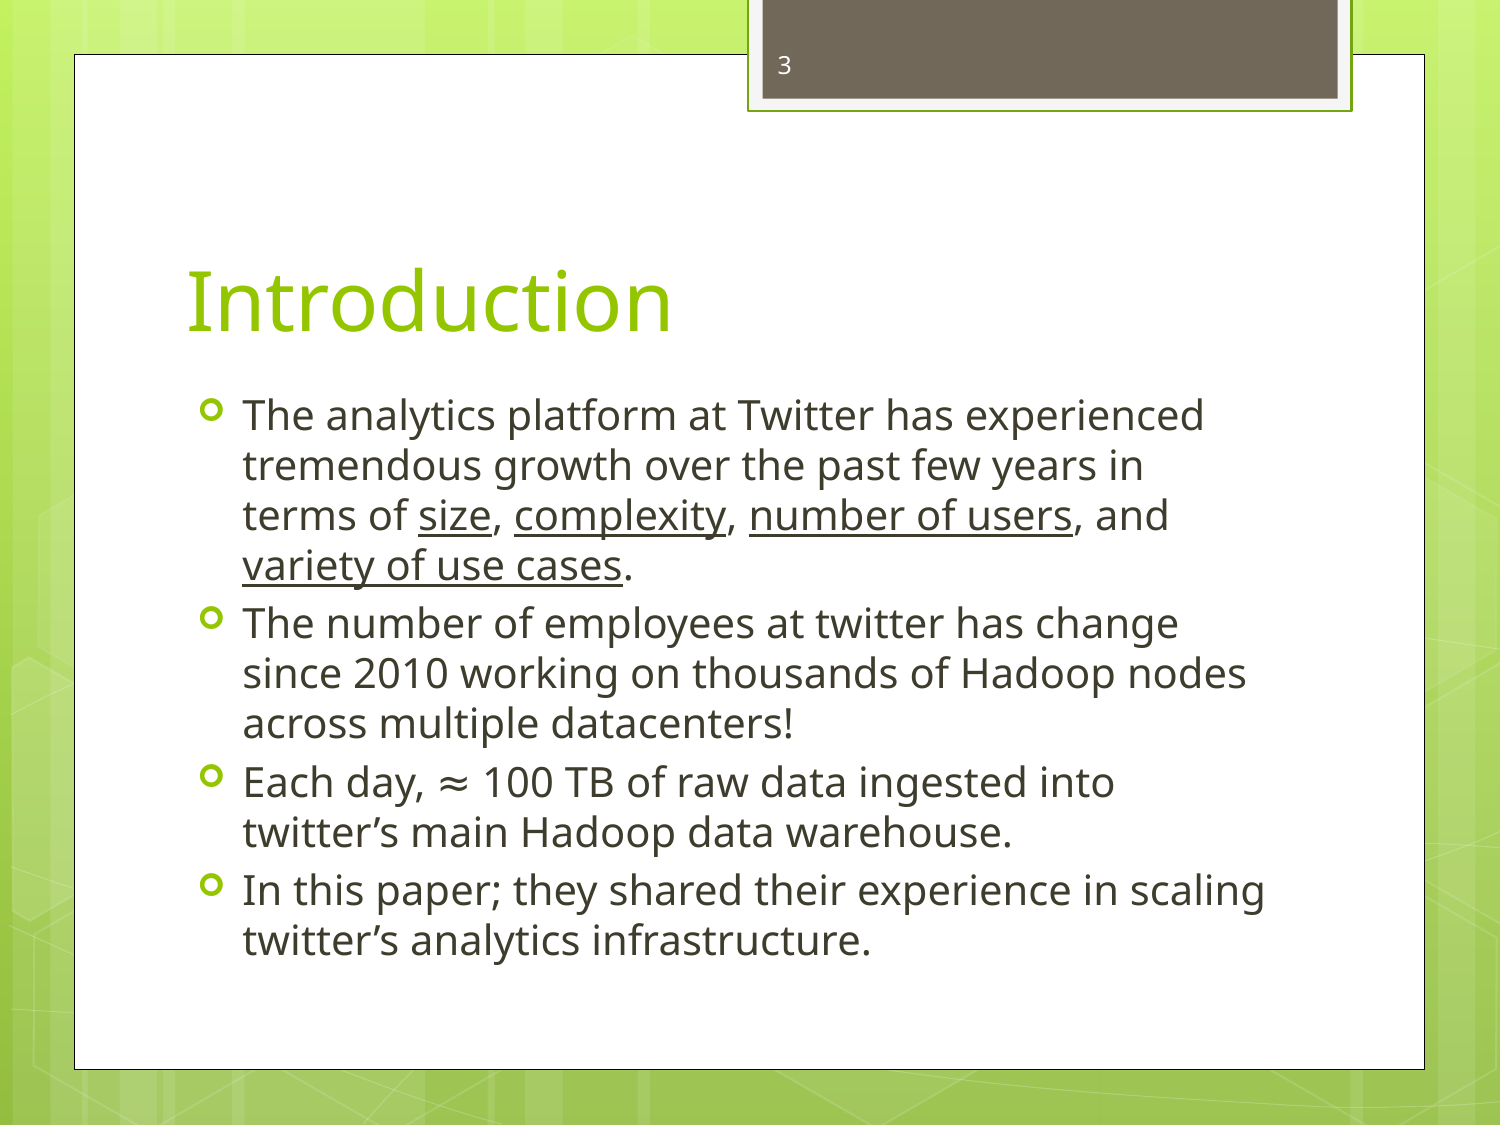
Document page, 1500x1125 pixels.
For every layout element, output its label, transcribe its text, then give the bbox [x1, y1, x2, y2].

list The analytics platform at Twitter has experienced tremendous growth over the past few years in terms of size, complexity, number of users, and variety of use cases. The number of employees at twitter has change since 2010 working on thousands of Hadoop nodes across multiple datacenters! Each day, ≈ 100 TB of raw data ingested into twitter’s main Hadoop data warehouse. In this paper; they shared their experience in scaling twitter’s analytics infrastructure. [171, 381, 1283, 957]
slide_number 3 [762, 36, 982, 97]
title Introduction [171, 168, 1324, 357]
